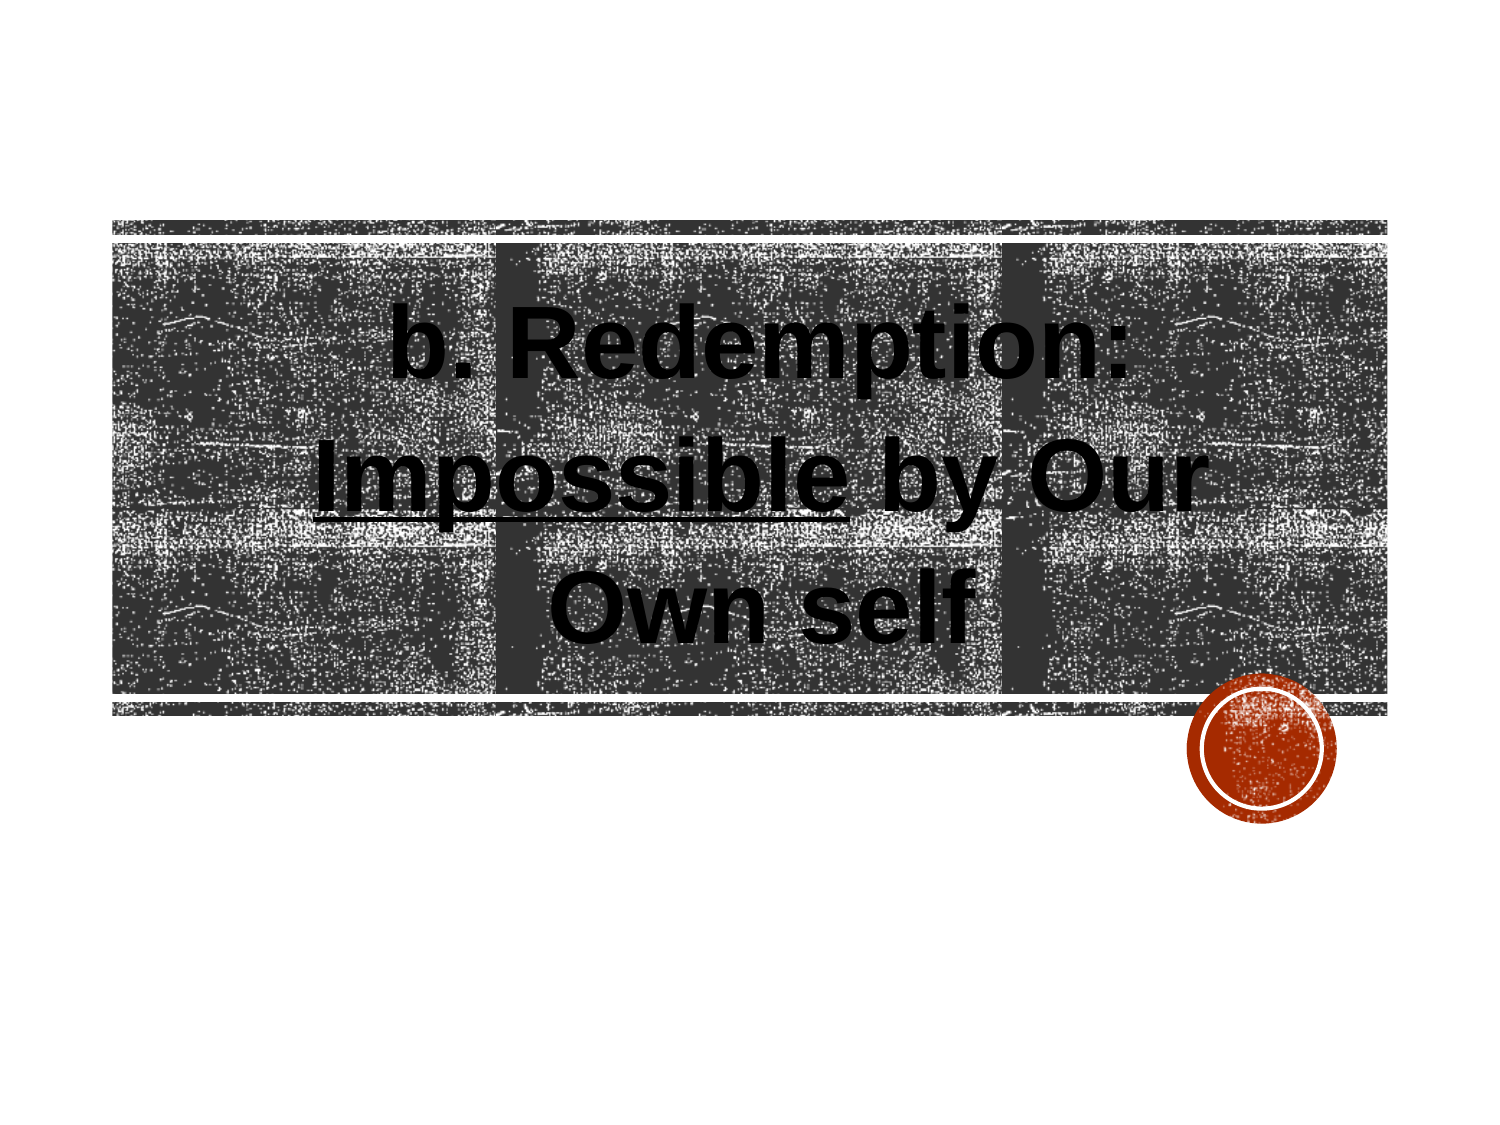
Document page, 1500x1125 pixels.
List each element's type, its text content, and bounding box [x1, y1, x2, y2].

text_box b. Redemption: Impossible by Our Own self [130, 259, 1365, 672]
